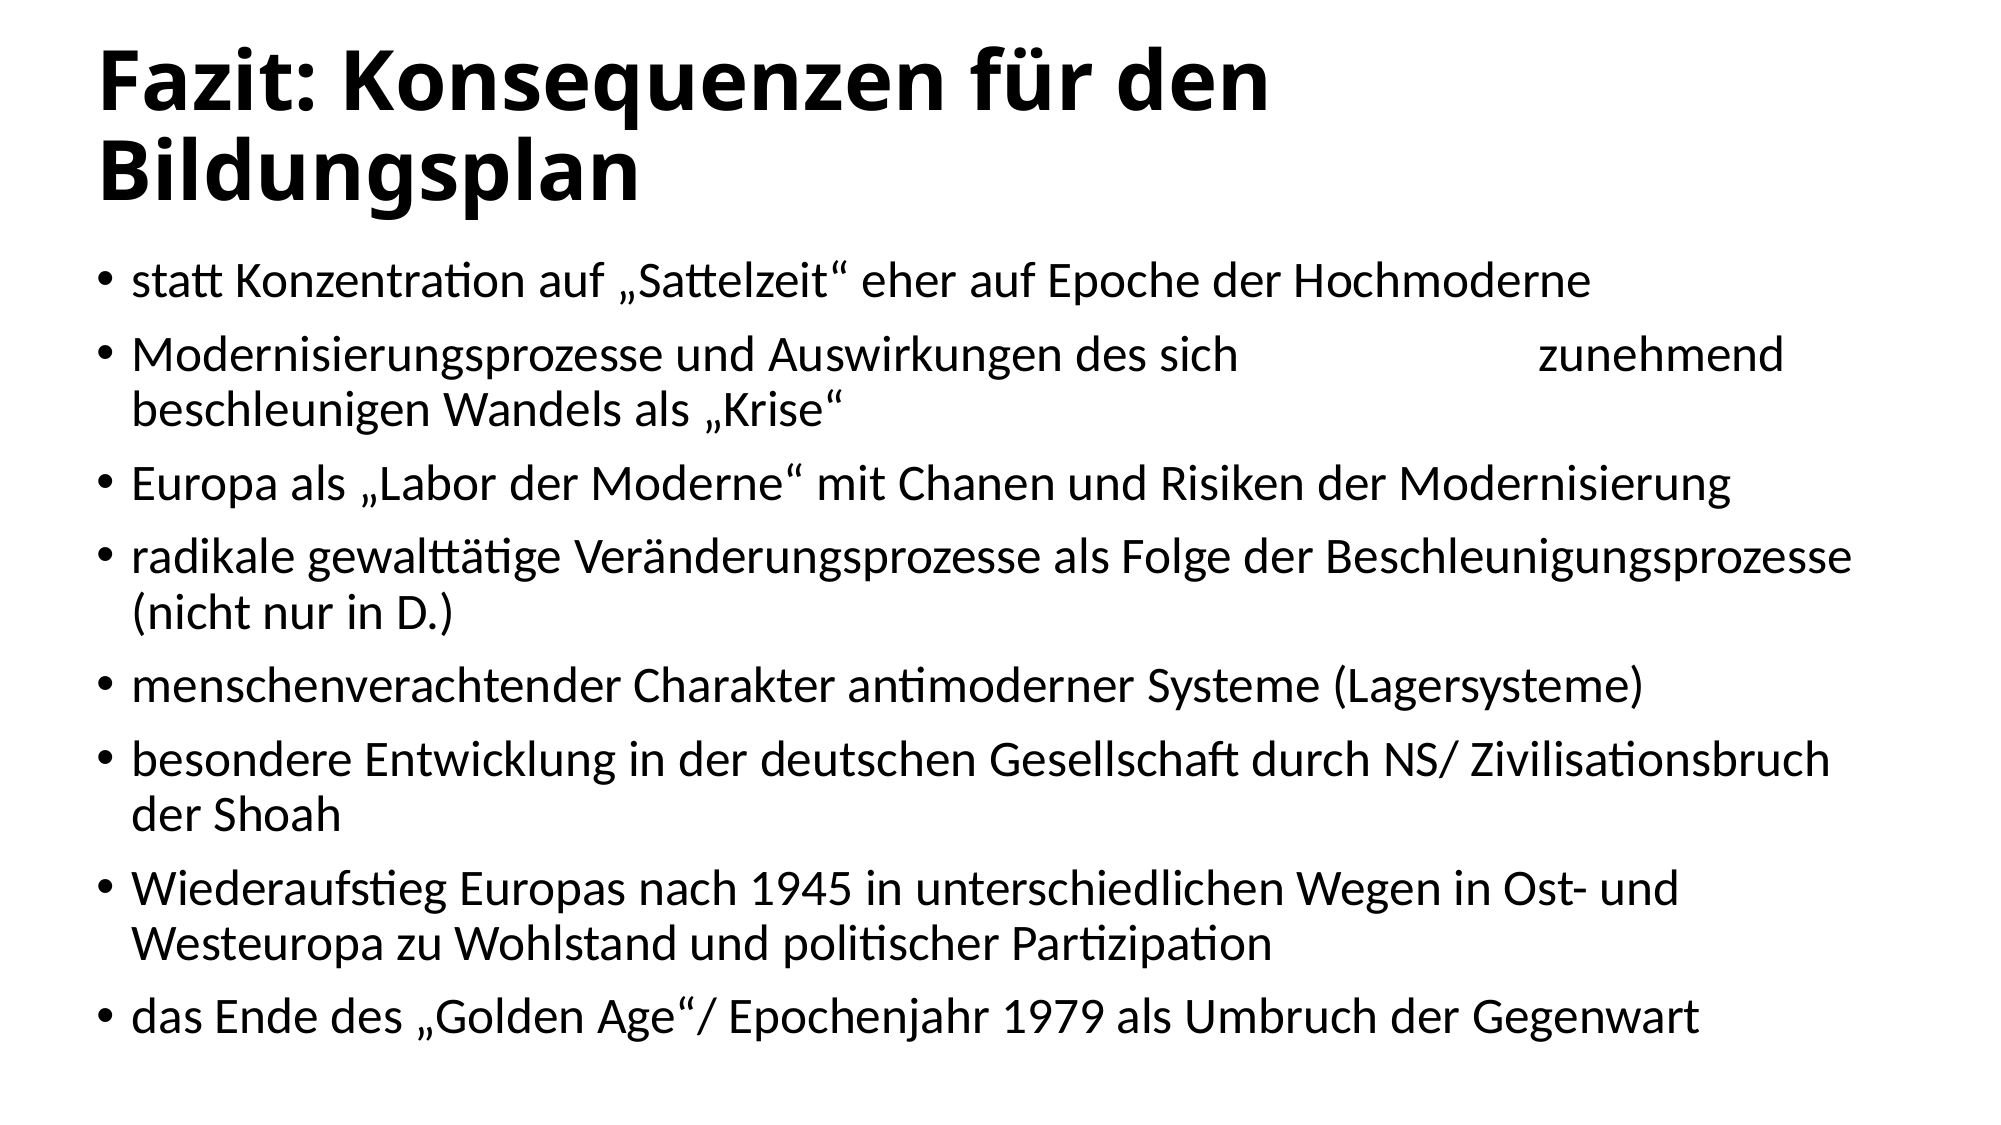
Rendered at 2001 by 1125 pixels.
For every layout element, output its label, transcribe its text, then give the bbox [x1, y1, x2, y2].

title Fazit: Konsequenzen für den Bildungsplan [81, 59, 1749, 198]
list statt Konzentration auf „Sattelzeit“ eher auf Epoche der Hochmoderne Modernisierungsprozesse und Auswirkungen des sich zunehmend beschleunigen Wandels als „Krise“ Europa als „Labor der Moderne“ mit Chanen und Risiken der Modernisierung radikale gewalttätige Veränderungsprozesse als Folge der Beschleunigungsprozesse (nicht nur in D.) menschenverachtender Charakter antimoderner Systeme (Lagersysteme) besondere Entwicklung in der deutschen Gesellschaft durch NS/ Zivilisationsbruch der Shoah Wiederaufstieg Europas nach 1945 in unterschiedlichen Wegen in Ost- und Westeuropa zu Wohlstand und politischer Partizipation das Ende des „Golden Age“/ Epochenjahr 1979 als Umbruch der Gegenwart [81, 246, 1880, 1066]
